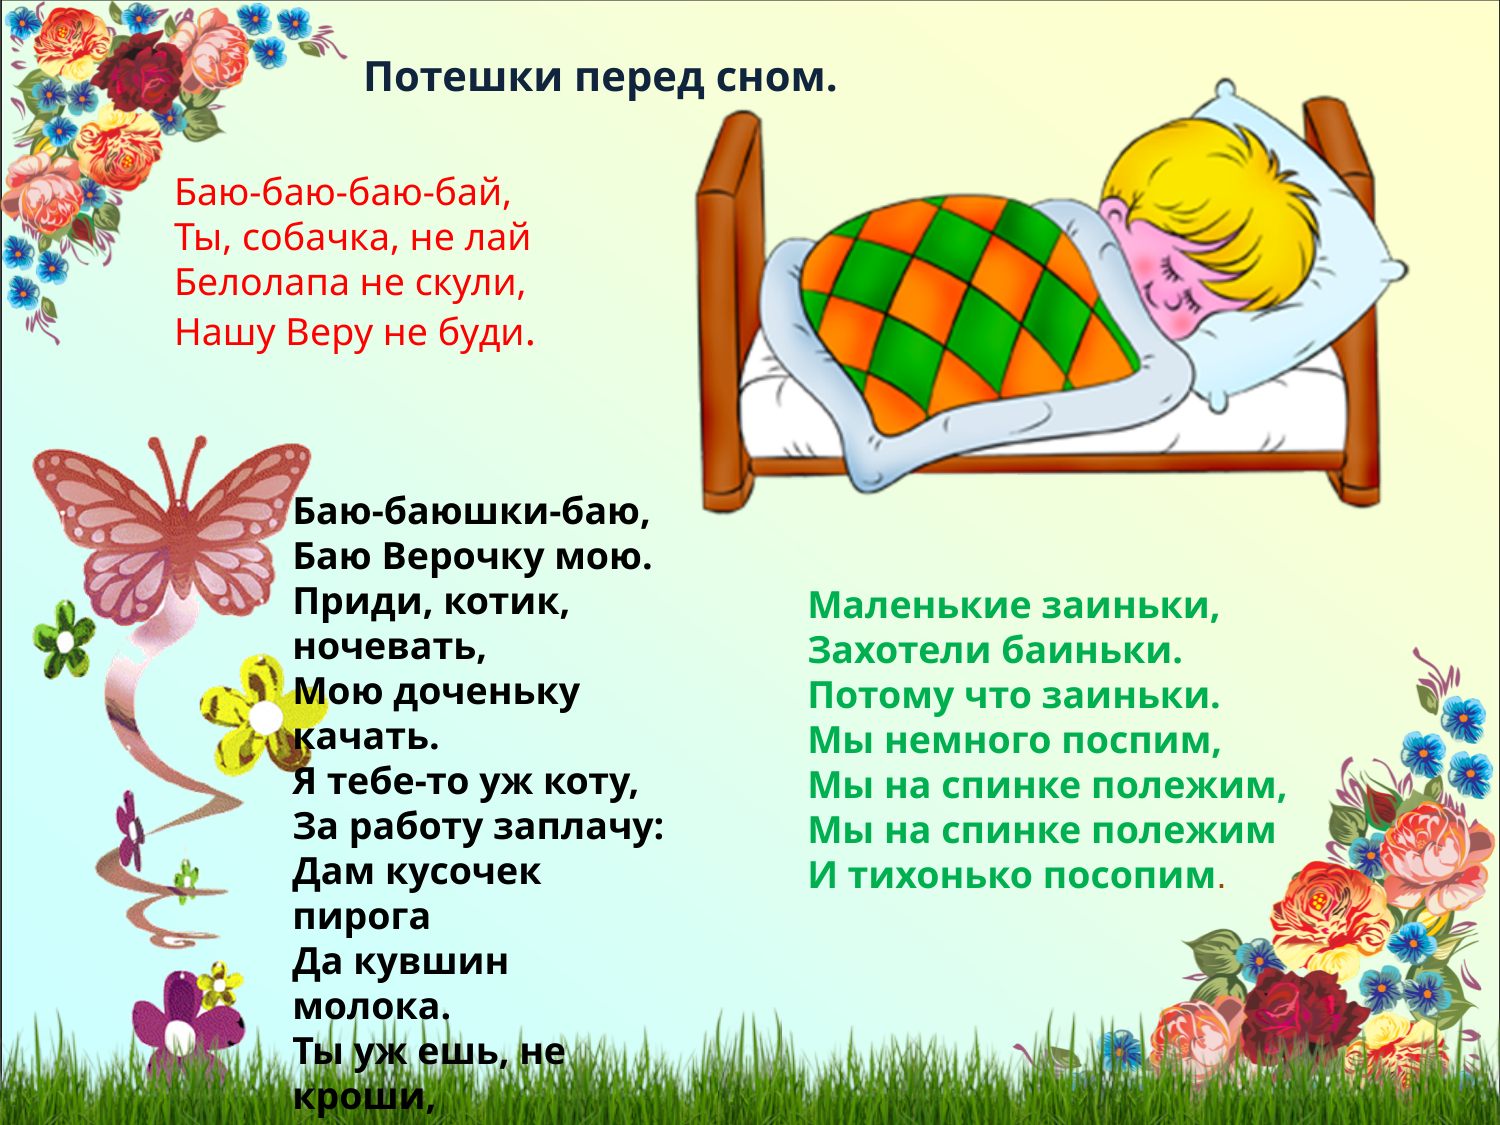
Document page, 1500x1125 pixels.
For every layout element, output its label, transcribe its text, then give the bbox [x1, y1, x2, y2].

text_box Потешки перед сном. [348, 42, 673, 108]
text_box Баю-баю-баю-бай, Ты, собачка, не лай Белолапа не скули, Нашу Веру не буди. [159, 160, 673, 361]
text_box Баю-баюшки-баю, Баю Верочку мою. Приди, котик, ночевать, Мою доченьку качать. Я тебе-то уж коту, За работу заплачу: Дам кусочек пирога Да кувшин молока. Ты уж ешь, не кроши, Больше, котик, не проси. [277, 479, 691, 1006]
picture [0, 0, 1500, 1125]
text_box Маленькие заиньки, Захотели баиньки. Потому что заиньки. Мы немного поспим, Мы на спинке полежим, Мы на спинке полежим И тихонько посопим. [792, 574, 1303, 949]
